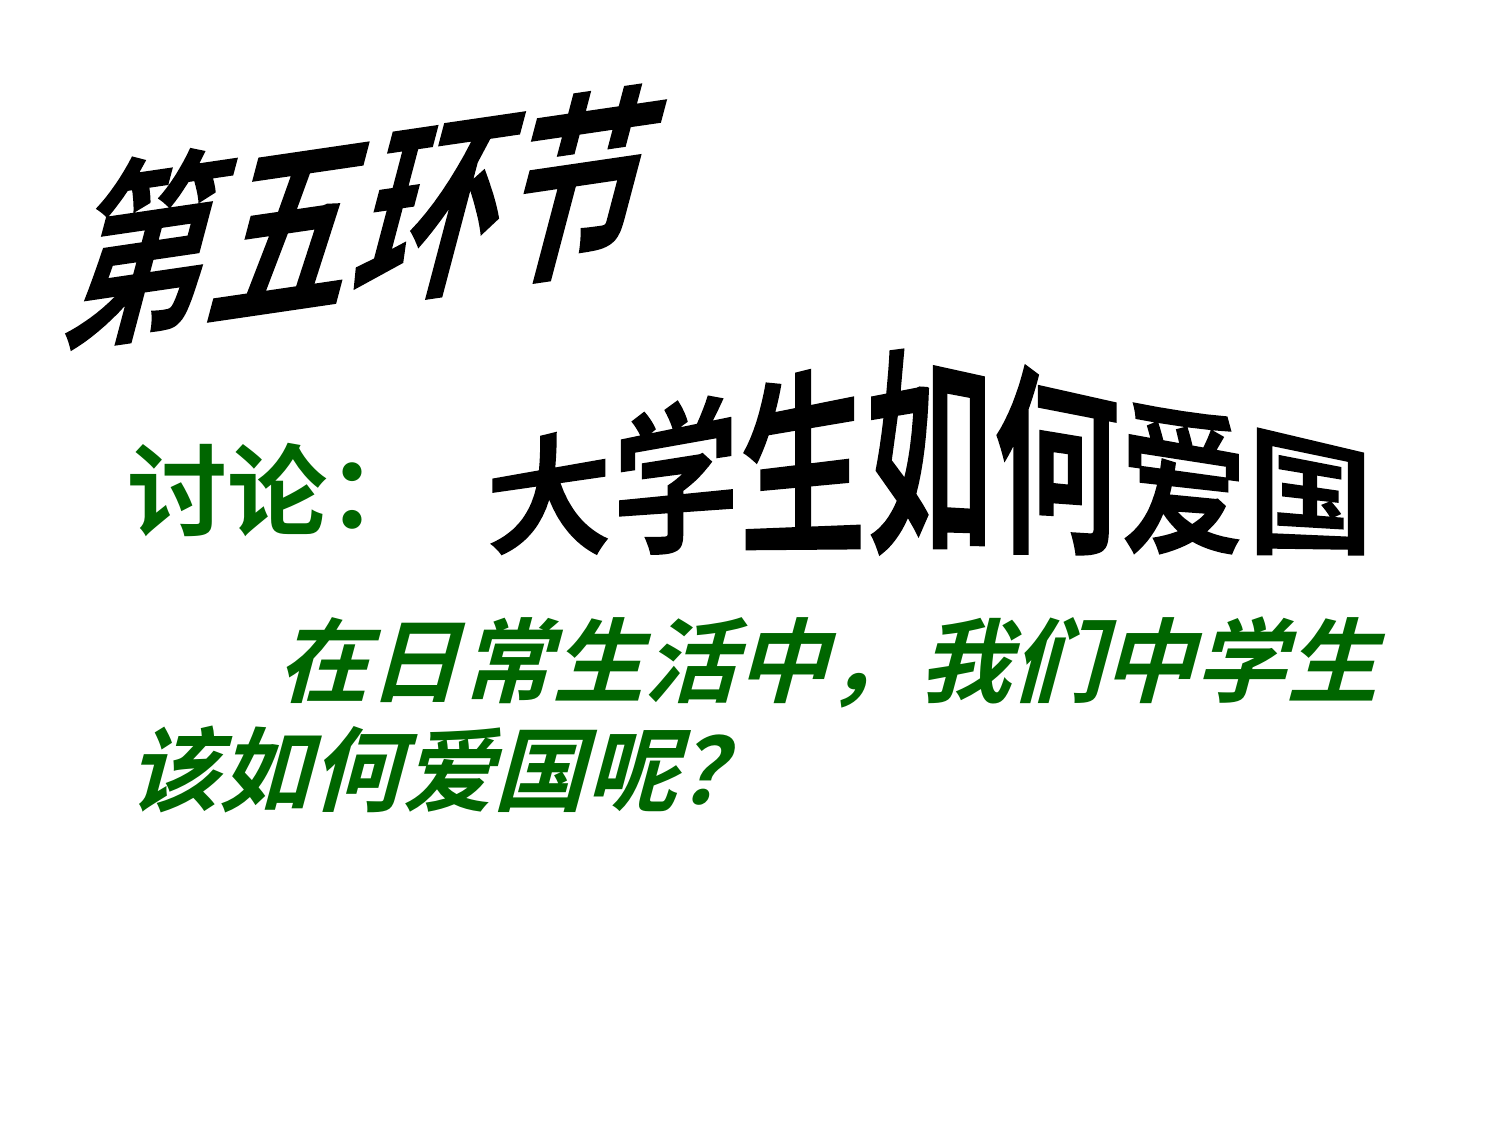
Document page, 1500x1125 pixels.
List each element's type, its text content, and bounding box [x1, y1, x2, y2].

text_box 讨论： 在日常生活中，我们中学生该如何爱国呢？ [112, 420, 1413, 831]
